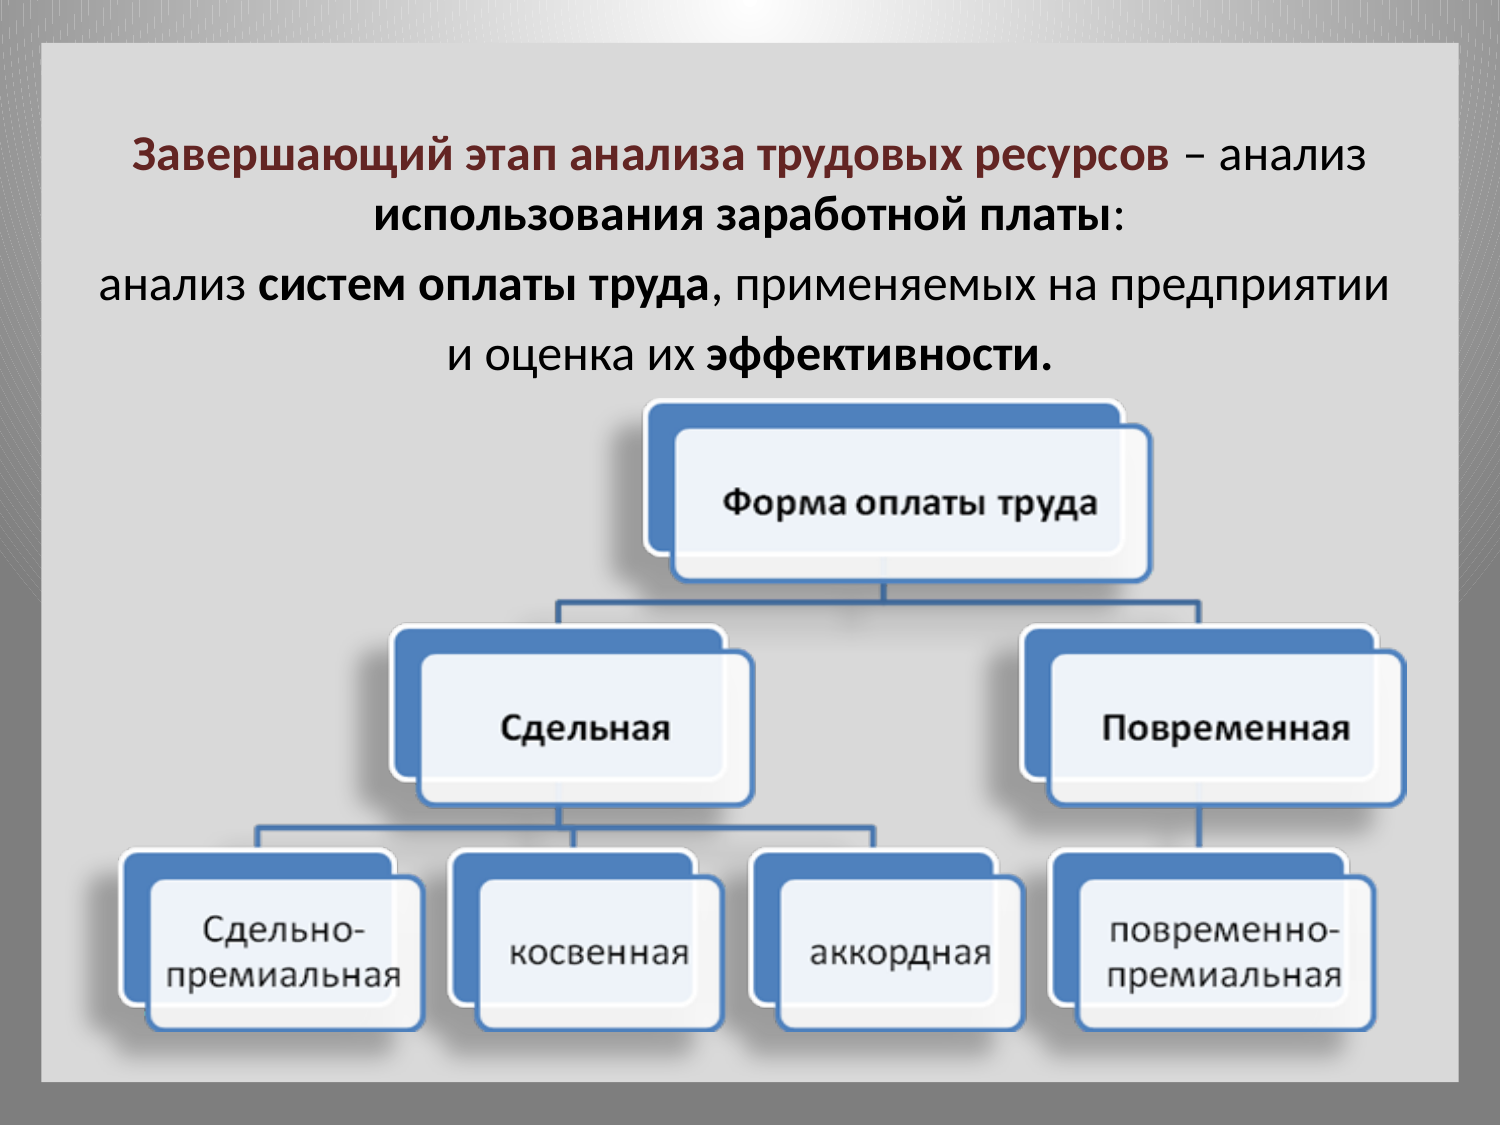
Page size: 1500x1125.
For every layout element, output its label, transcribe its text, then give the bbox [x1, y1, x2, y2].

list Завершающий этап анализа трудовых ресурсов – анализ использования заработной платы: анализ систем оплаты труда, применяемых на предприятии и оценка их эффективности. [41, 42, 1459, 1083]
picture [116, 398, 1407, 1032]
